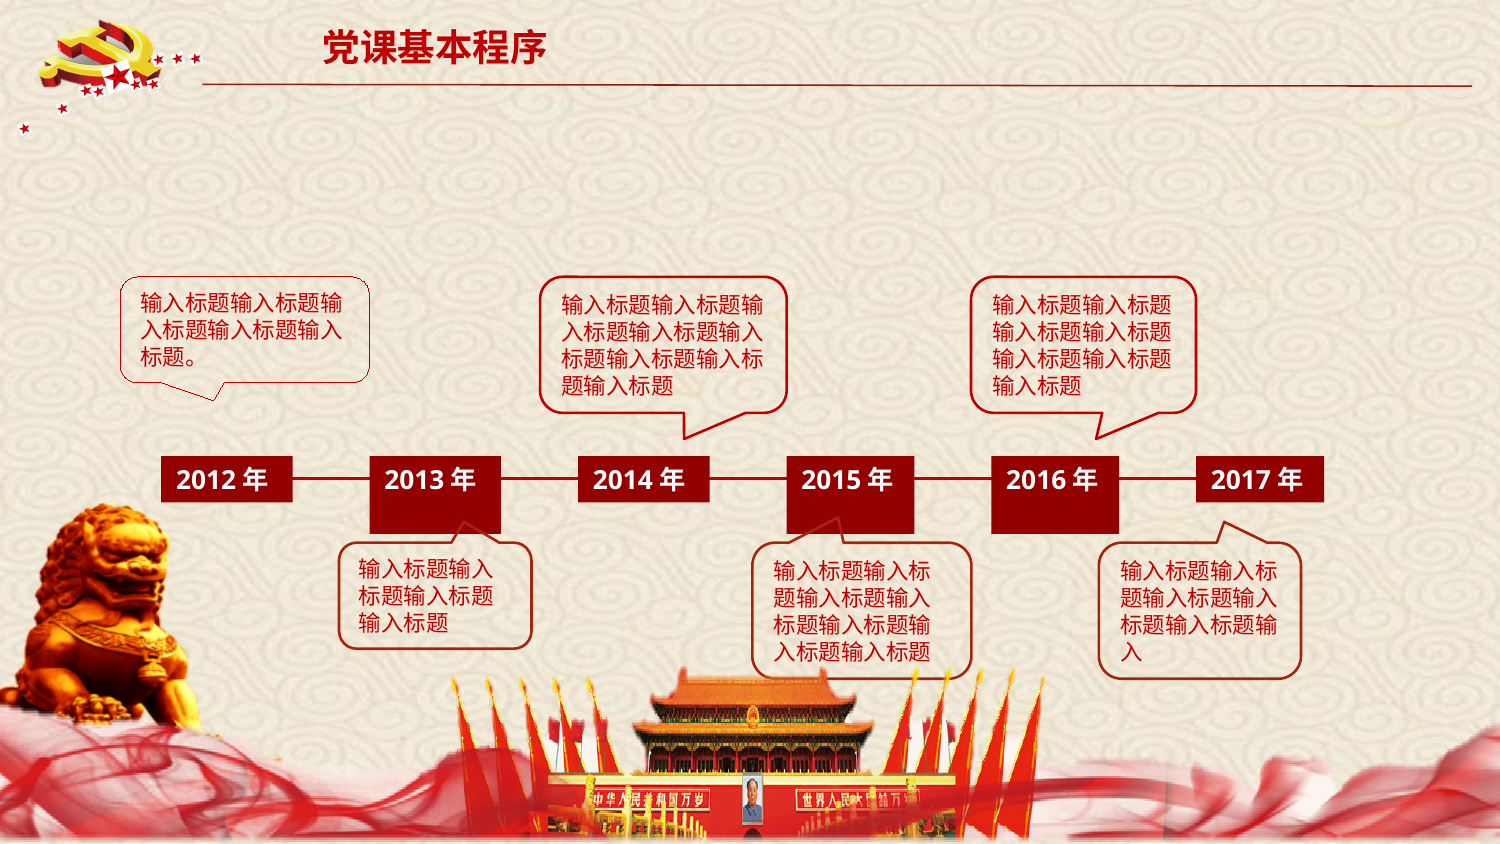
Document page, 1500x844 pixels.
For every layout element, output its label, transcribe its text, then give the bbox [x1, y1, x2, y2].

text_box 输入标题输入标题输入标题输入标题输入标题输入标题输入标题 [970, 276, 1197, 440]
text_box 2015年 [786, 456, 915, 478]
text_box 输入标题输入标题输入标题输入标题输入标题。 [120, 276, 370, 401]
text_box 2017年 [1196, 456, 1325, 503]
text_box 2014年 [578, 456, 710, 478]
text_box 2016年 [991, 479, 1120, 534]
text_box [9, 7, 205, 105]
text_box 2016年 [991, 456, 1120, 478]
text_box 输入标题输入标题输入标题输入标题 [339, 521, 532, 592]
text_box 输入标题输入标题输入标题输入标题输入标题输入标题输入标题 [752, 517, 972, 592]
text_box 2015年 [786, 479, 915, 534]
text_box 2013年 [369, 456, 501, 478]
text_box 党课基本程序 [206, 16, 664, 76]
picture [0, 0, 1500, 844]
text_box 输入标题输入标题输入标题输入标题输入标题输入标题输入标题输入标题 [540, 276, 787, 440]
text_box 2013年 [369, 479, 501, 534]
text_box 2014年 [578, 479, 710, 503]
text_box 2012年 [161, 456, 293, 503]
text_box 输入标题输入标题输入标题输入标题输入标题输入 [1098, 521, 1301, 592]
text_box [540, 162, 1407, 592]
